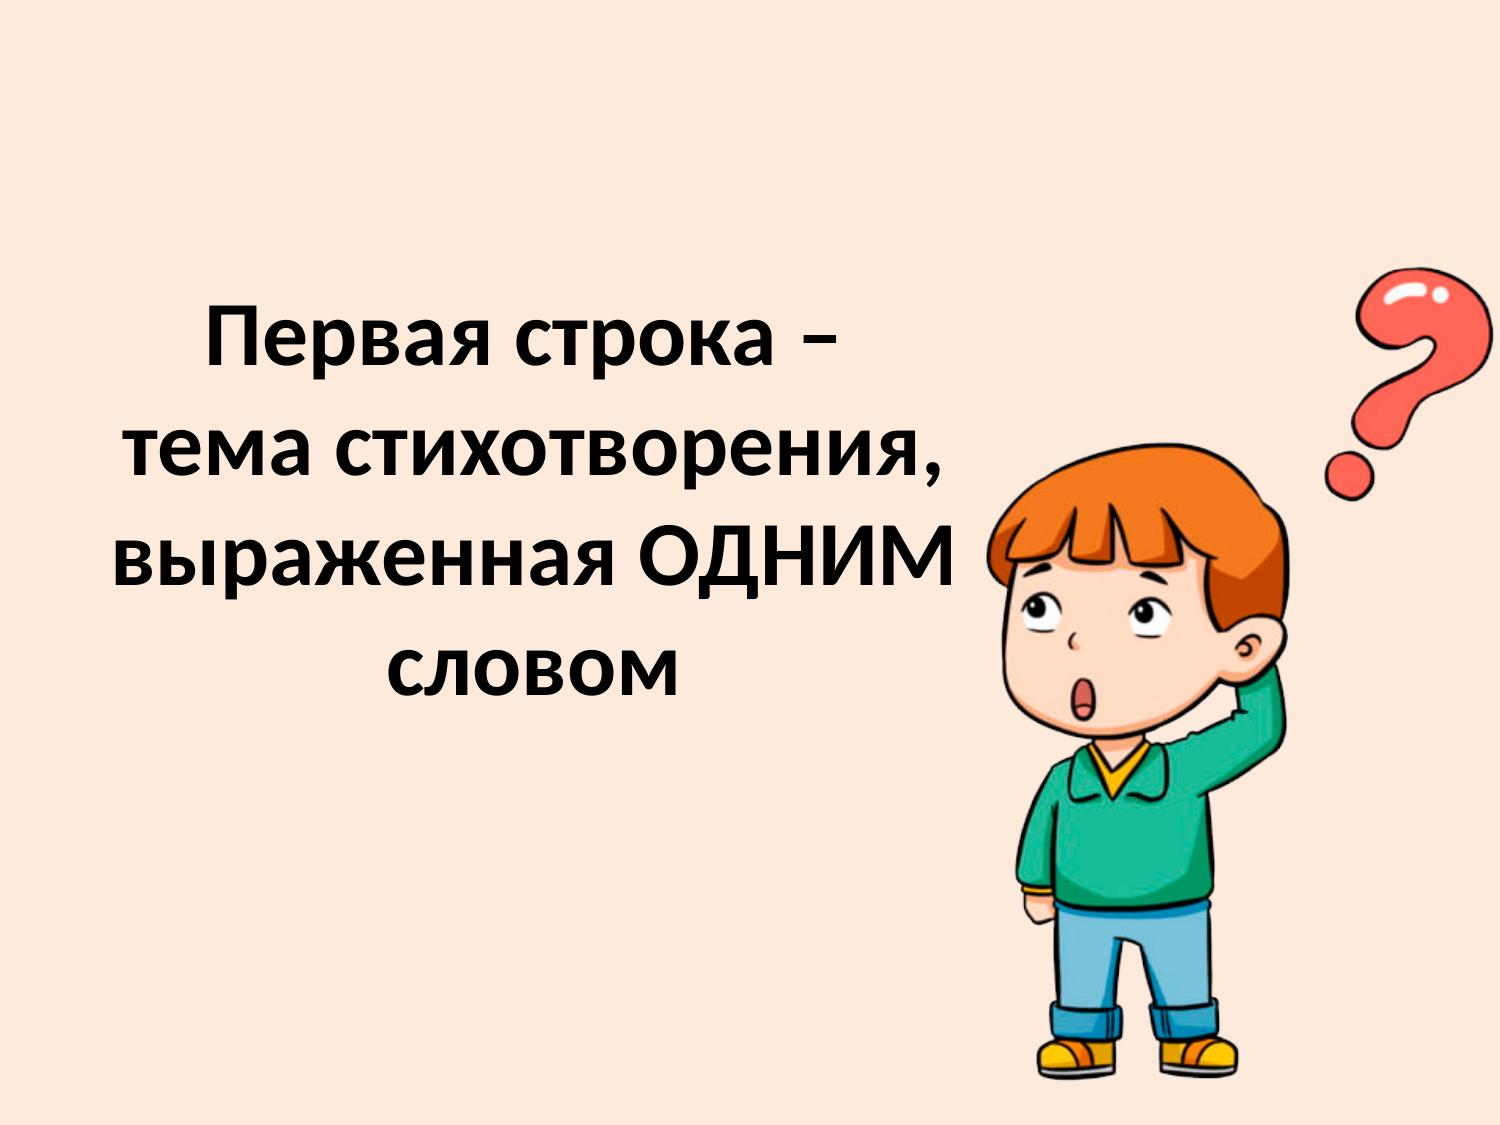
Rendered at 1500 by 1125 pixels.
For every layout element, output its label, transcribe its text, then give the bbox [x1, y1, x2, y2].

title Первая строка – тема стихотворения, выраженная ОДНИМ словом [0, 0, 1069, 988]
picture [655, 184, 1500, 1125]
